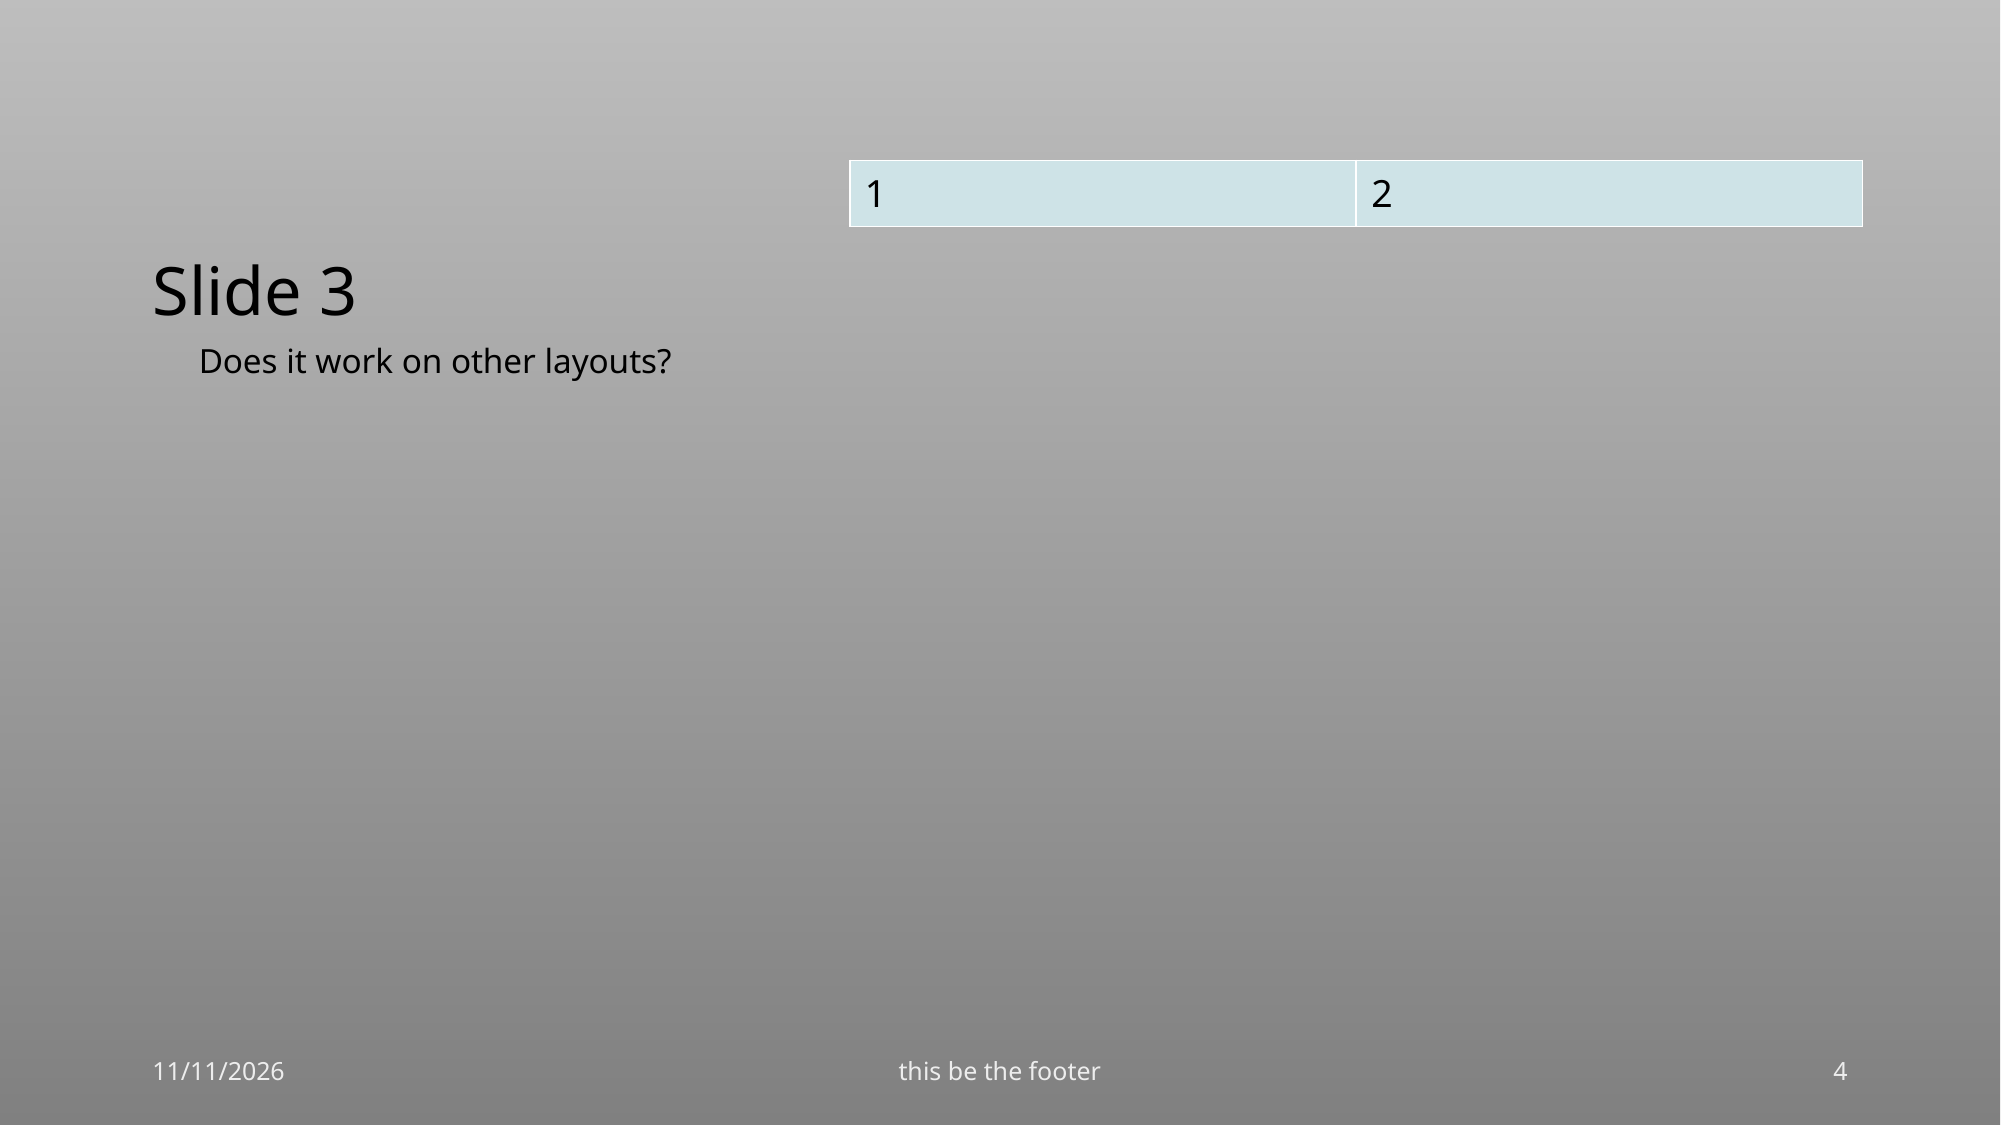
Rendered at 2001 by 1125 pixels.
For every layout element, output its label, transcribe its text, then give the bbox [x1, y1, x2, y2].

table_header 1 [851, 161, 1355, 226]
list Does it work on other layouts? [183, 337, 783, 963]
table_header 2 [1357, 161, 1862, 226]
title Slide 3 [137, 75, 783, 338]
slide_number ‹#› [1412, 1042, 1863, 1103]
footer this be the footer [662, 1042, 1338, 1103]
picture [0, 0, 2001, 1125]
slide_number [137, 1042, 588, 1103]
